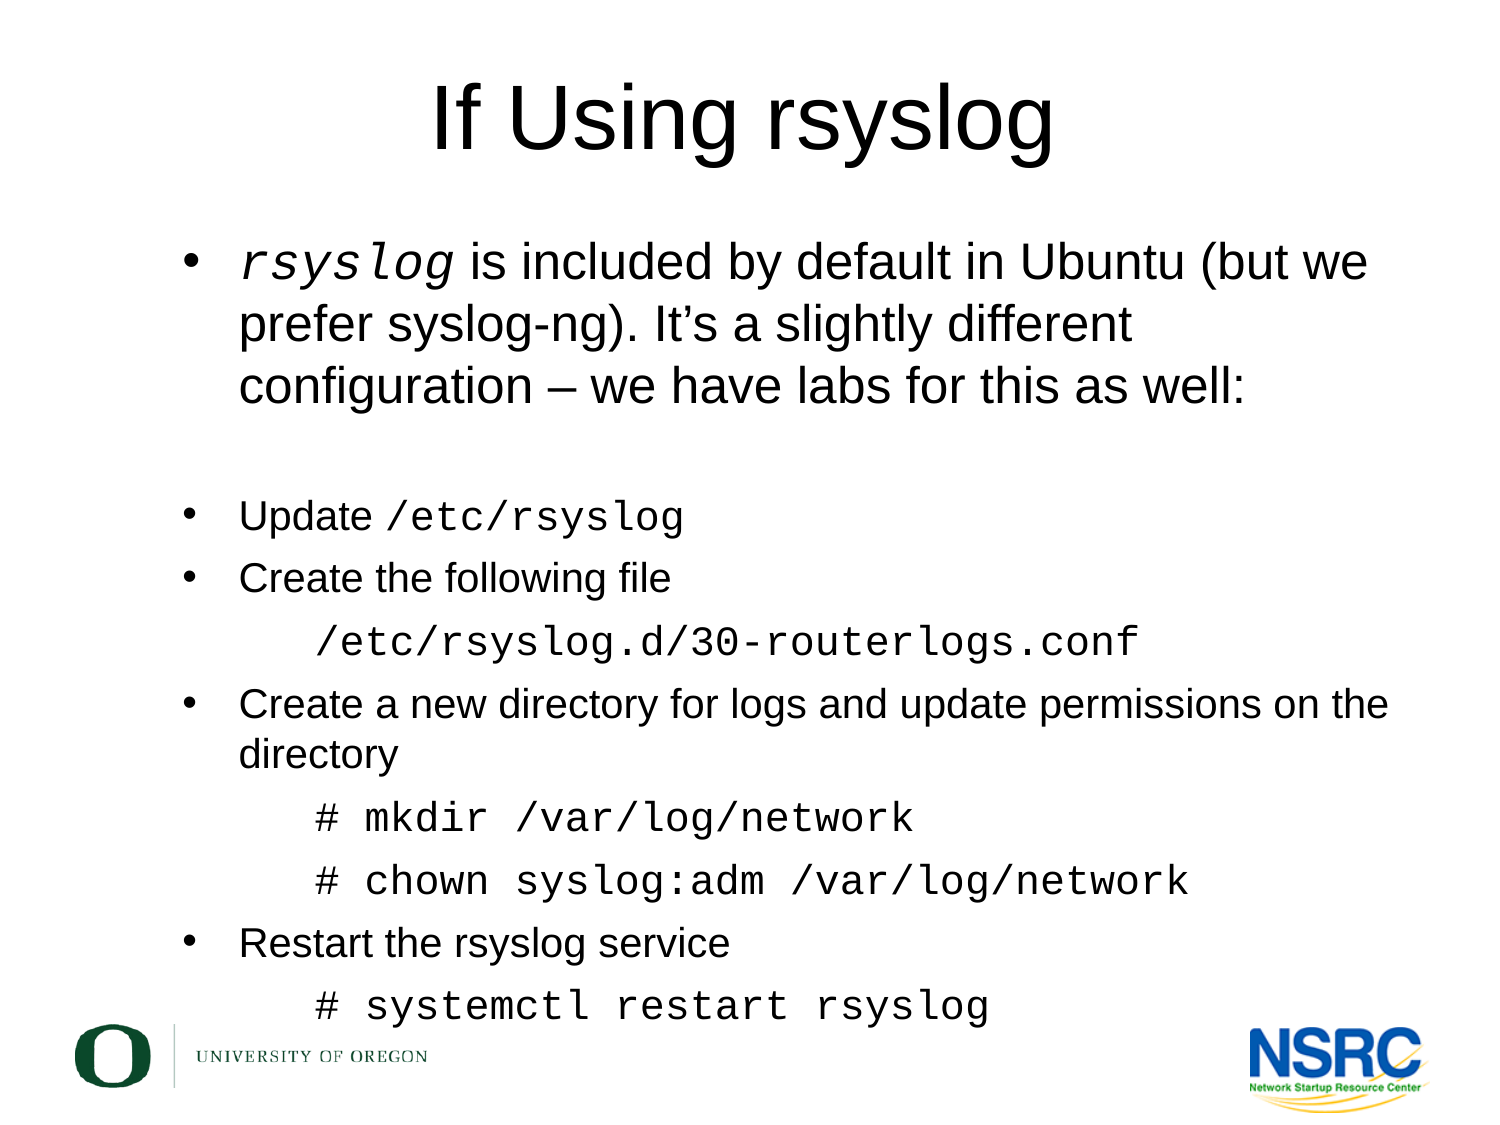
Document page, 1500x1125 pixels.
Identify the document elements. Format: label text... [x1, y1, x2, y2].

title If Using rsyslog [24, 11, 1463, 215]
picture [75, 1024, 427, 1088]
picture [1250, 1027, 1430, 1113]
text_box rsyslog is included by default in Ubuntu (but we prefer syslog-ng). It’s a slightly different configuration – we have labs for this as well: Update /etc/rsyslog Create the following file /etc/rsyslog.d/30-routerlogs.conf Create a new directory for logs and update permissions on the directory # mkdir /var/log/network # chown syslog:adm /var/log/network Restart the rsyslog service # systemctl restart rsyslog [169, 221, 1404, 1035]
